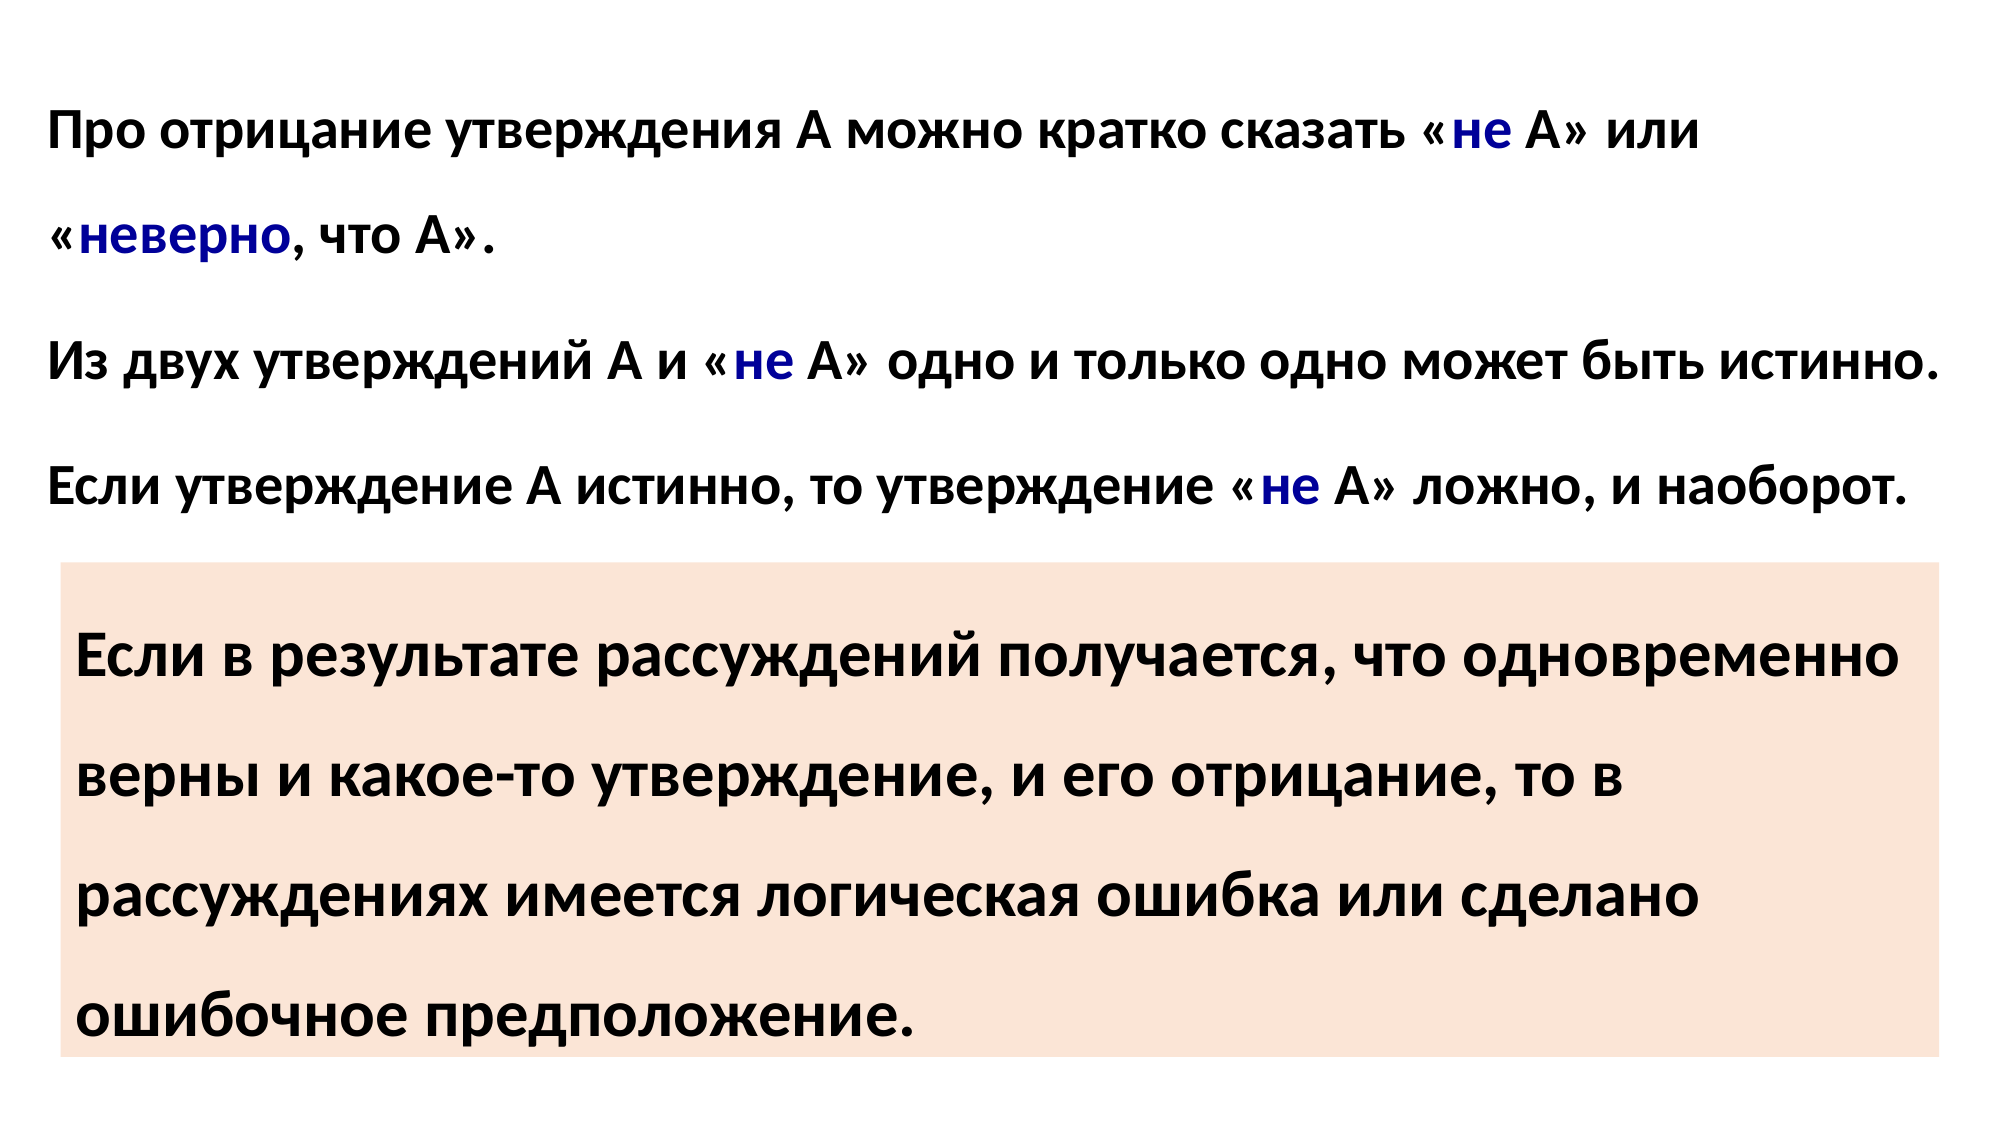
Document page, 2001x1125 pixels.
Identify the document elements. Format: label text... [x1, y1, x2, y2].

list Про отрицание утверждения А можно кратко сказать «не А» или «неверно, что А». Из двух утверждений А и «не А» одно и только одно может быть истинно. Если утверждение А истинно, то утверждение «не А» ложно, и наоборот. [32, 47, 1968, 563]
text_box Если в результате рассуждений получается, что одновременно верны и какое-то утверждение, и его отрицание, то в рассуждениях имеется логическая ошибка или сделано ошибочное предположение. [60, 562, 1940, 1057]
